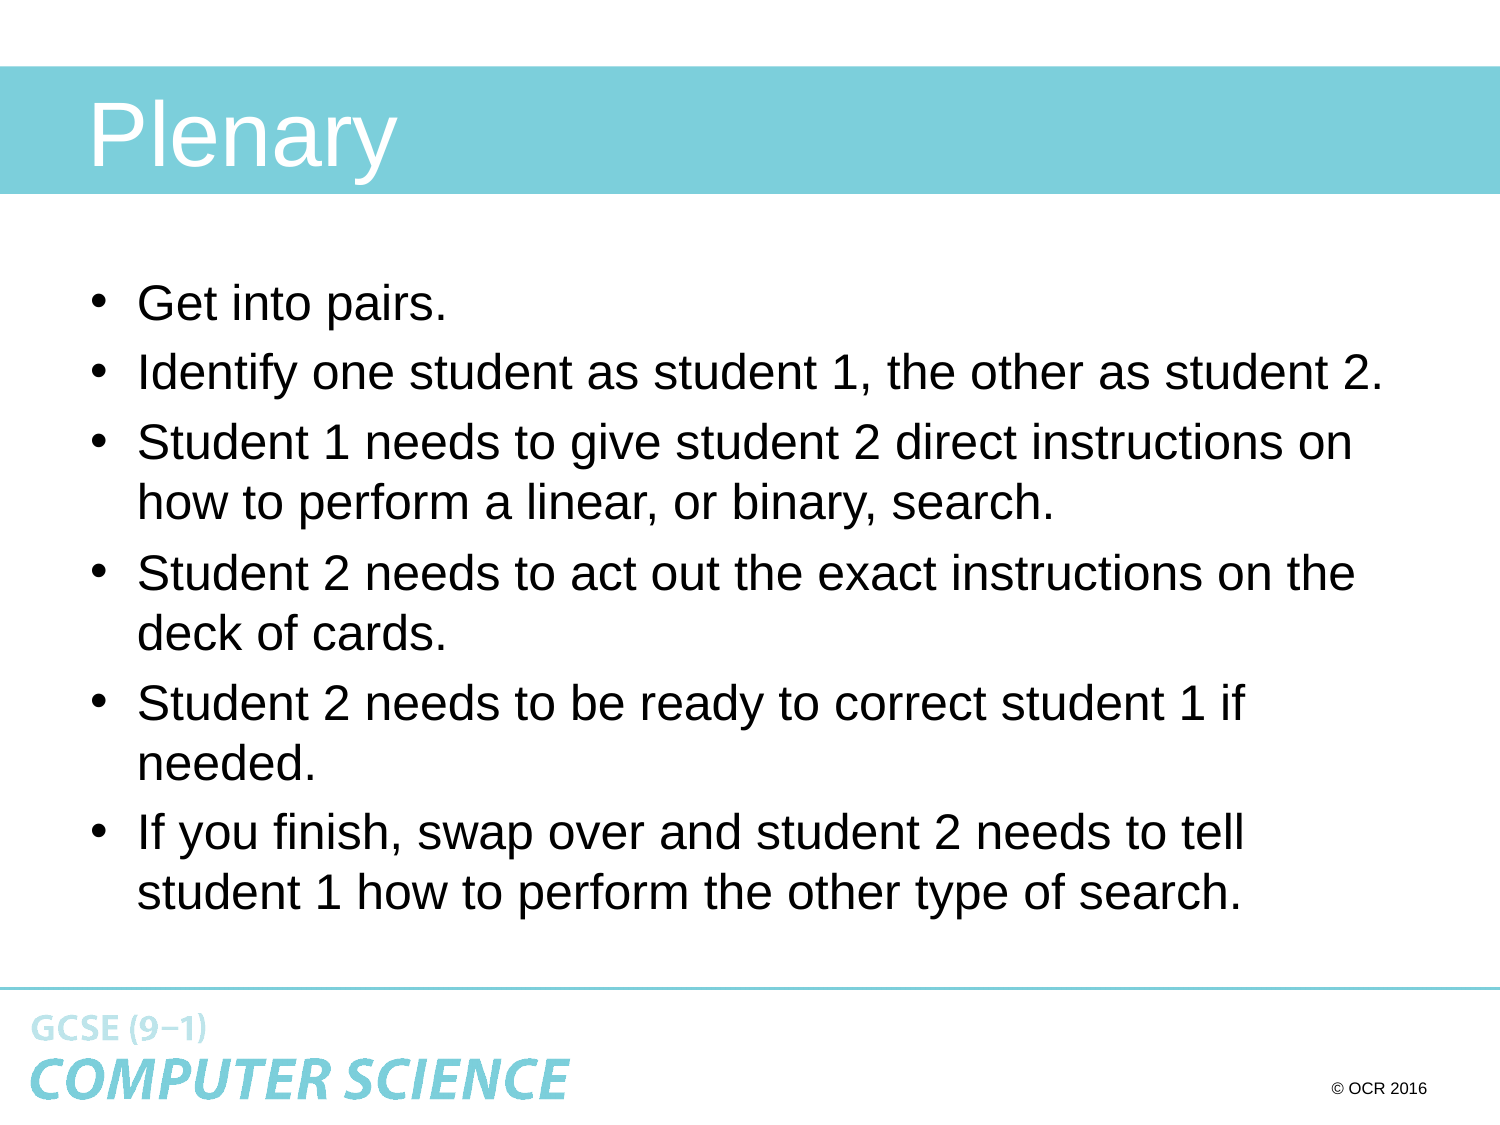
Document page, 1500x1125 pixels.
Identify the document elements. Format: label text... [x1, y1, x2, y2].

list Get into pairs. Identify one student as student 1, the other as student 2. Student 1 needs to give student 2 direct instructions on how to perform a linear, or binary, search. Student 2 needs to act out the exact instructions on the deck of cards. Student 2 needs to be ready to correct student 1 if needed. If you finish, swap over and student 2 needs to tell student 1 how to perform the other type of search. [75, 262, 1425, 1000]
title Plenary [0, 66, 1500, 194]
picture [0, 987, 1500, 1124]
